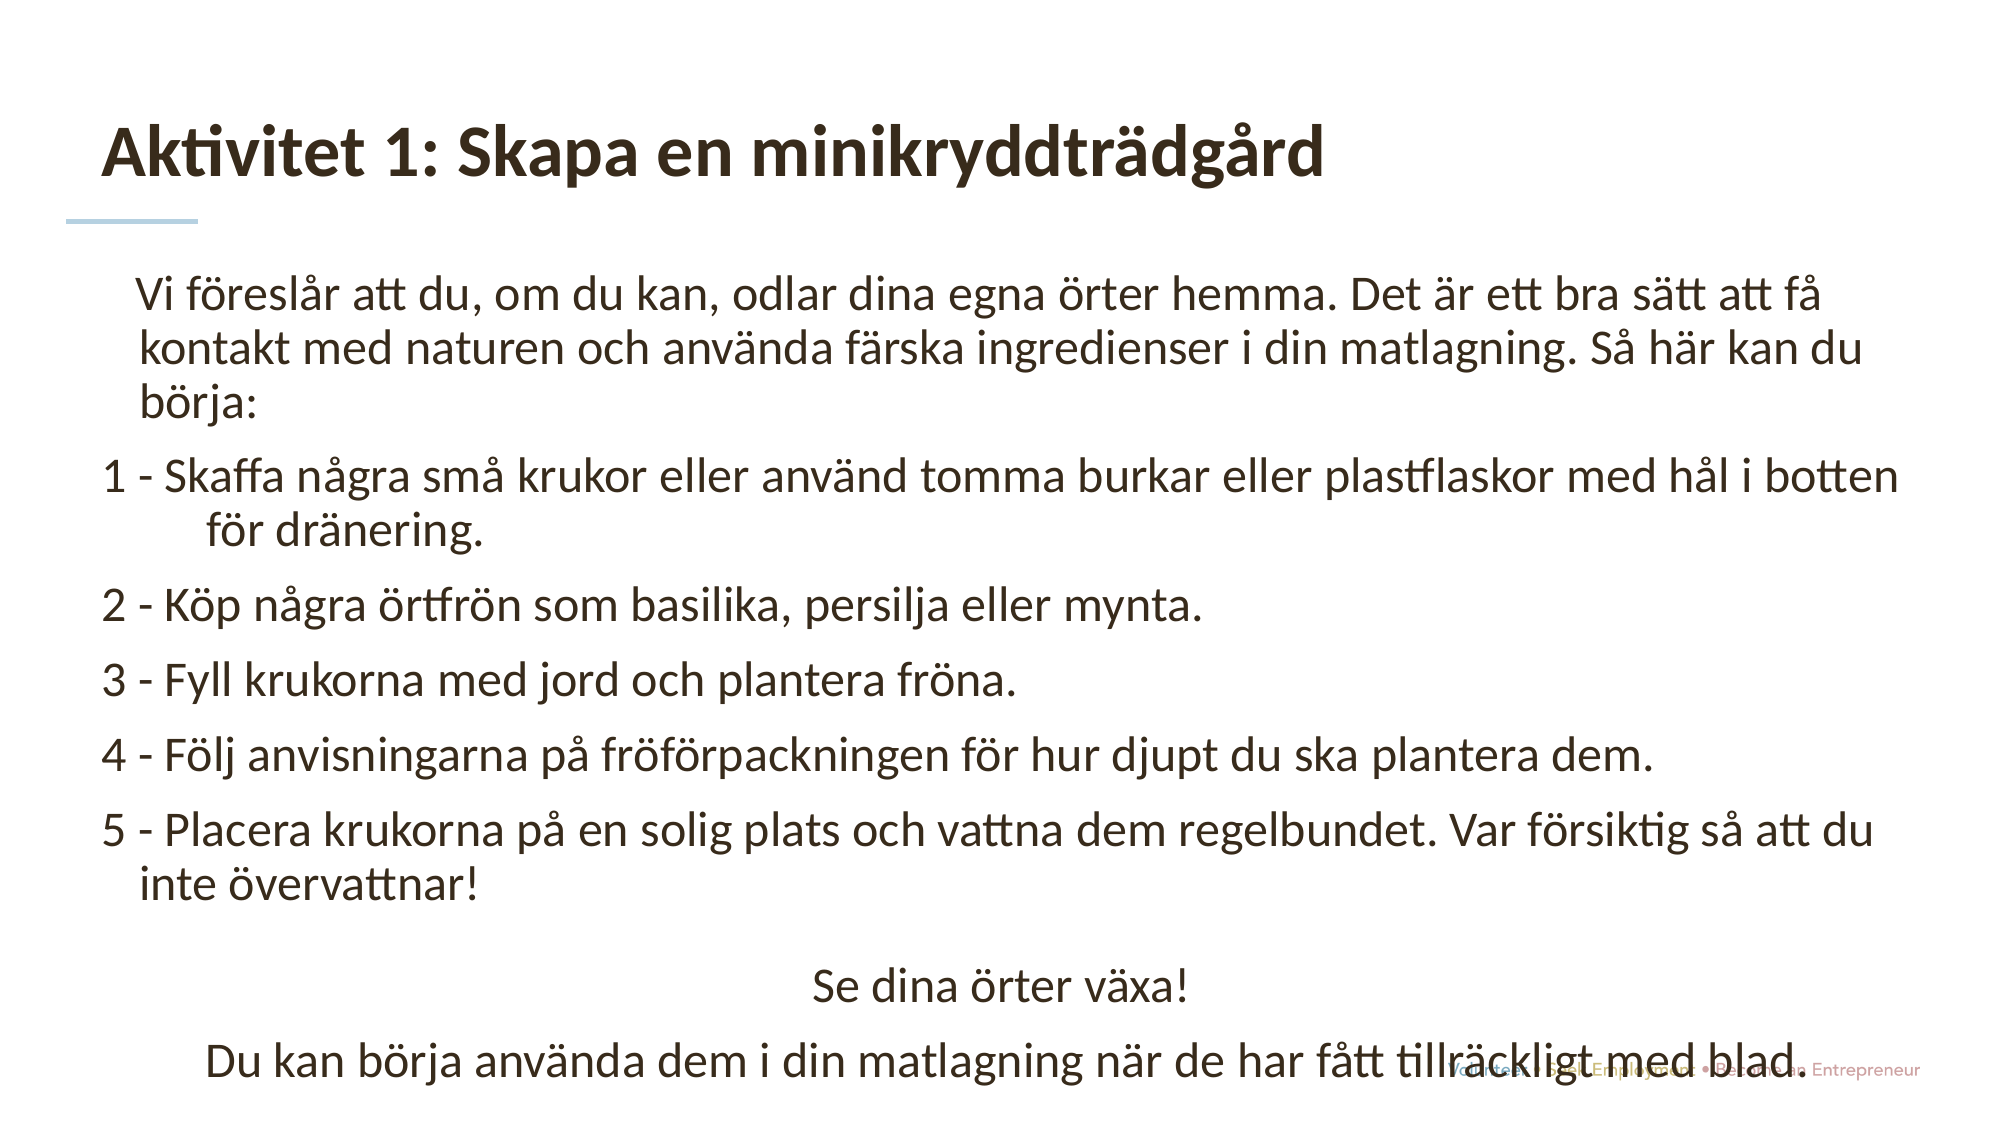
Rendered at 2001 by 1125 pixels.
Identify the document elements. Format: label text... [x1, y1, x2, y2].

picture [1418, 1046, 1971, 1103]
text_box [66, 219, 198, 224]
list Vi föreslår att du, om du kan, odlar dina egna örter hemma. Det är ett bra sätt att få kontakt med naturen och använda färska ingredienser i din matlagning. Så här kan du börja: 1 - Skaffa några små krukor eller använd tomma burkar eller plastflaskor med hål i botten för dränering. 2 - Köp några örtfrön som basilika, persilja eller mynta. 3 - Fyll krukorna med jord och plantera fröna. 4 - Följ anvisningarna på fröförpackningen för hur djupt du ska plantera dem. 5 - Placera krukorna på en solig plats och vattna dem regelbundet. Var försiktig så att du inte övervattnar! Se dina örter växa! Du kan börja använda dem i din matlagning när de har fått tillräckligt med blad. [86, 259, 1928, 973]
list Aktivitet 1: Skapa en minikryddträdgård [86, 105, 1928, 201]
